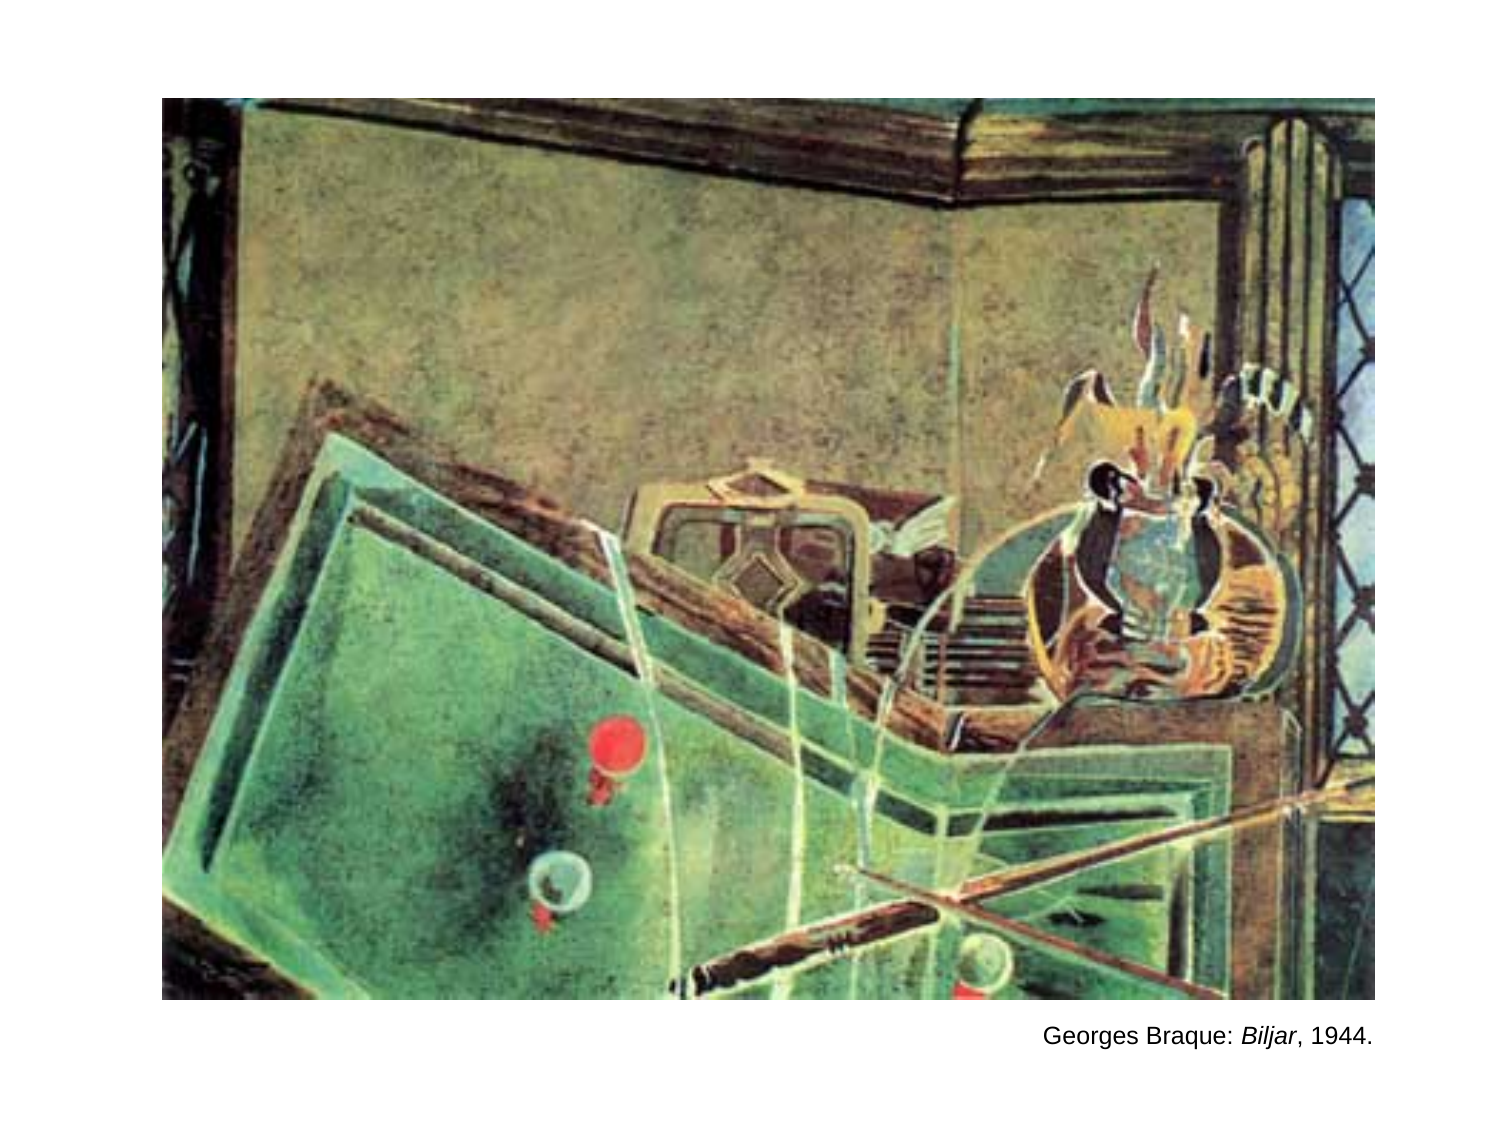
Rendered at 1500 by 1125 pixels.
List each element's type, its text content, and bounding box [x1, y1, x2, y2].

text_box Georges Braque: Biljar, 1944. [1028, 1012, 1389, 1058]
picture [162, 98, 1376, 1001]
